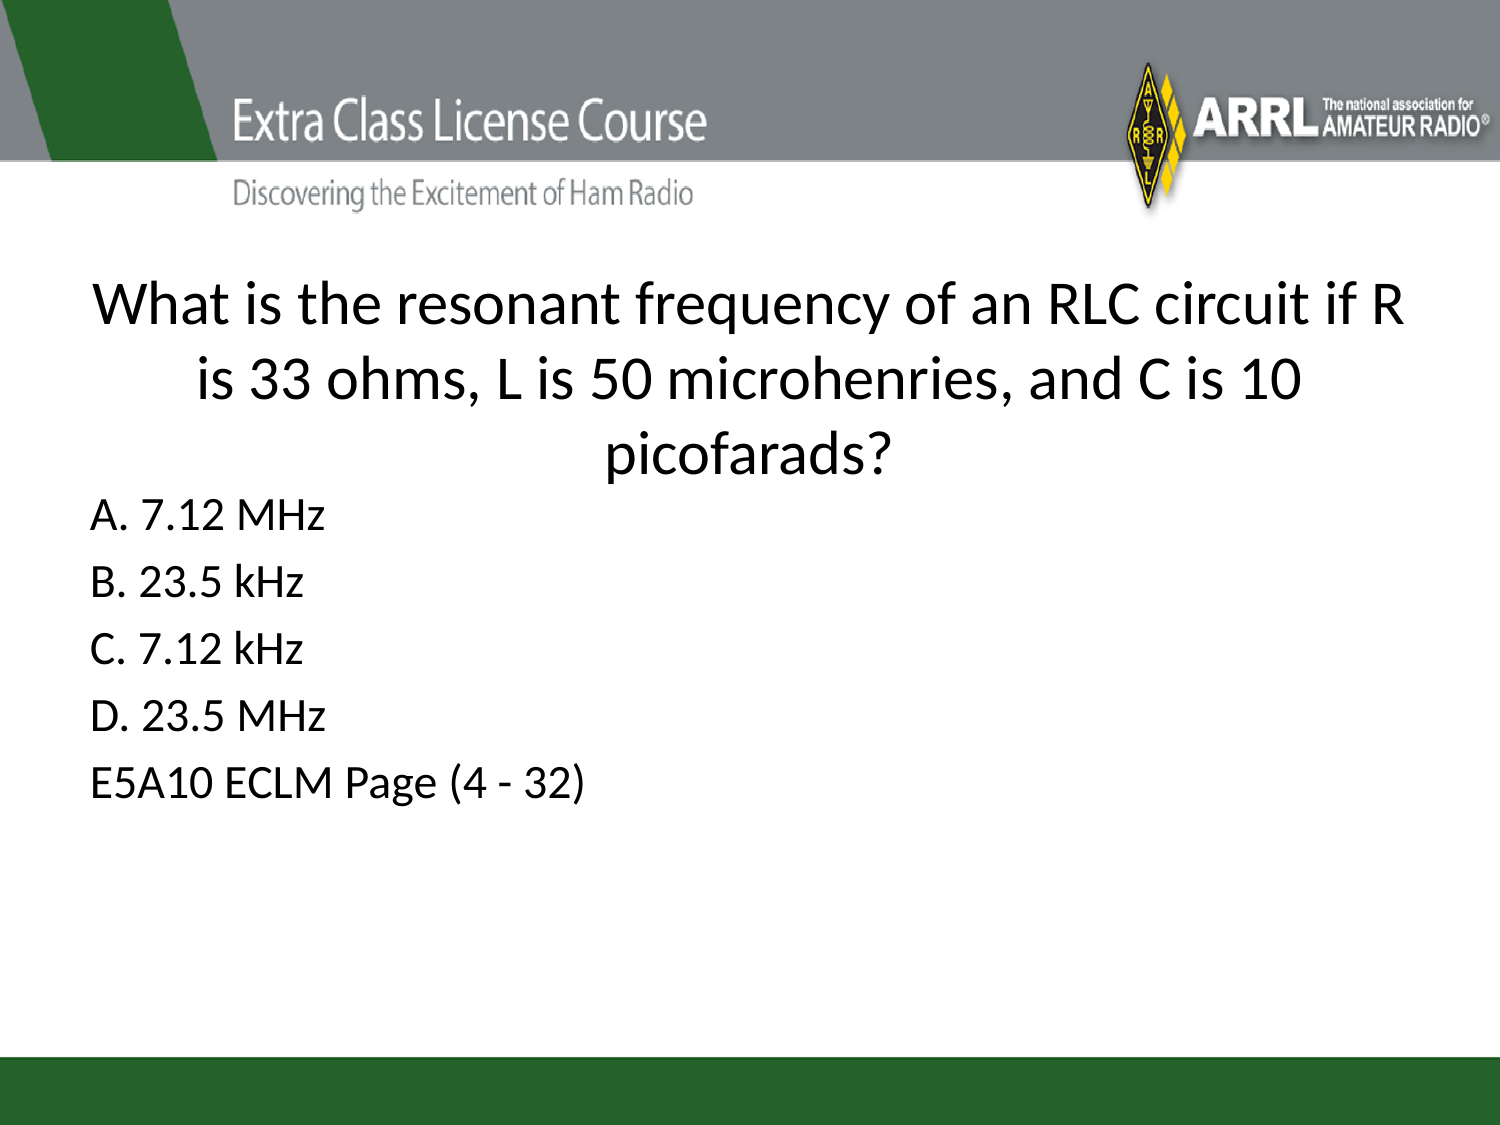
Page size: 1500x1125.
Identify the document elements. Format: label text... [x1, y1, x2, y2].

list A. 7.12 MHz B. 23.5 kHz C. 7.12 kHz D. 23.5 MHz E5A10 ECLM Page (4 - 32) [75, 474, 1425, 993]
title What is the resonant frequency of an RLC circuit if R is 33 ohms, L is 50 microhenries, and C is 10 picofarads? [75, 254, 1425, 435]
picture [0, 0, 1500, 1125]
